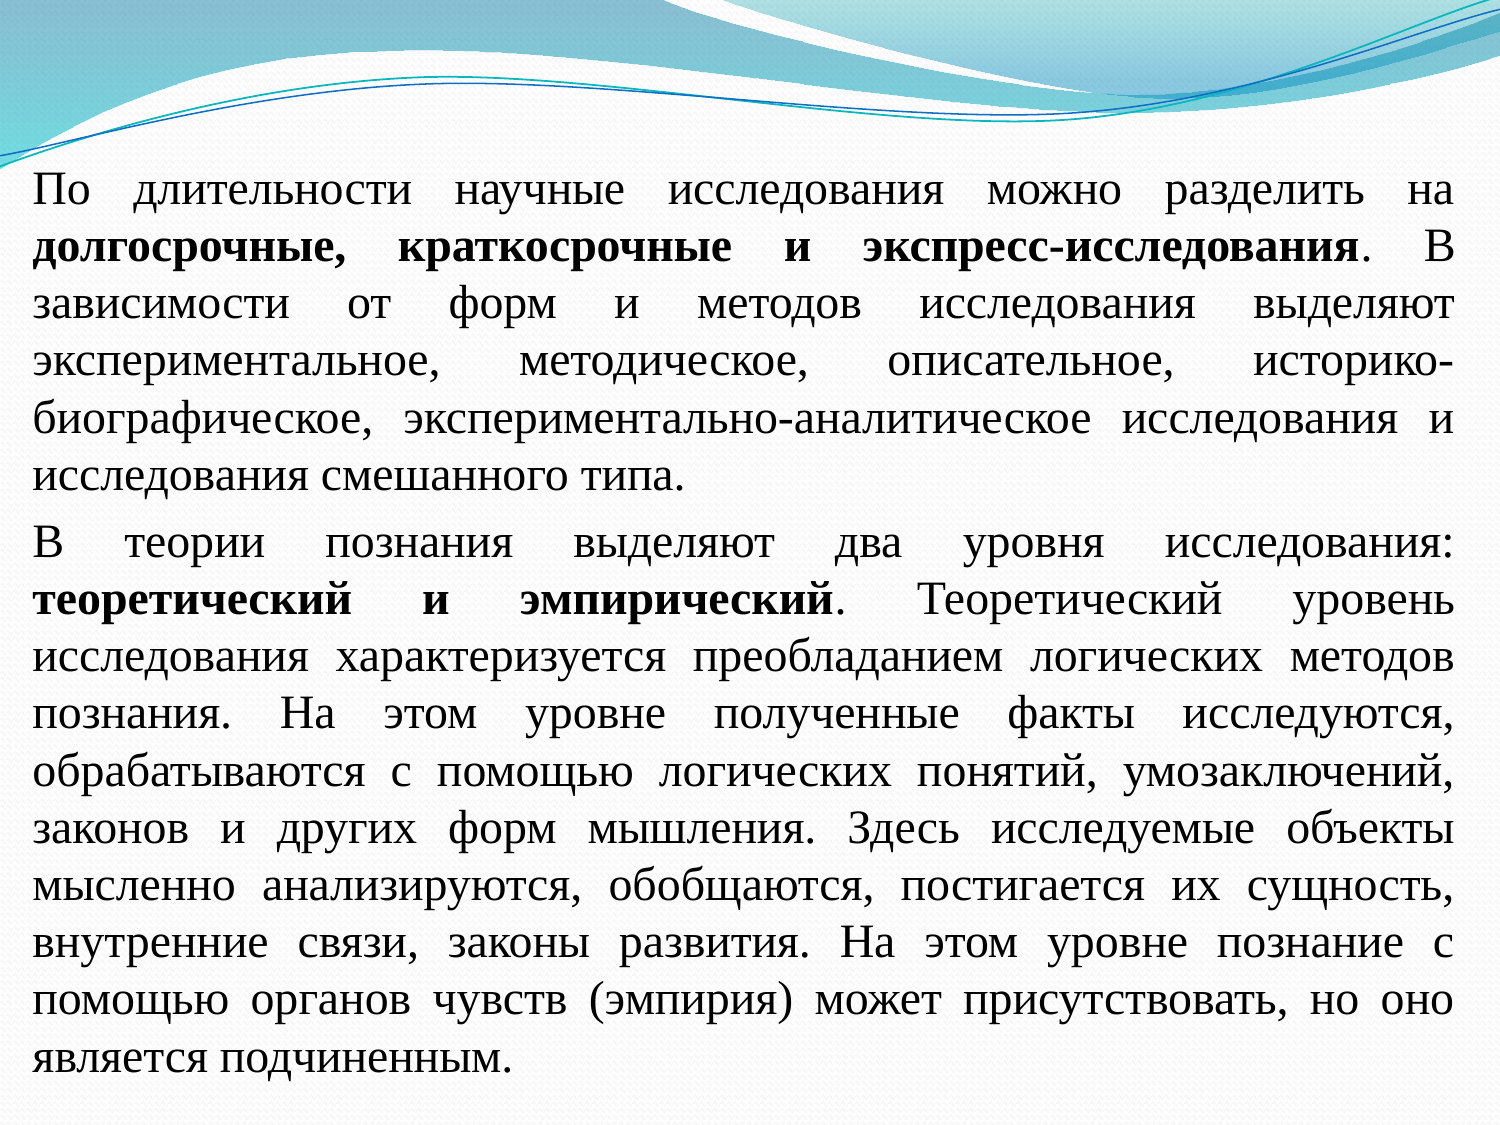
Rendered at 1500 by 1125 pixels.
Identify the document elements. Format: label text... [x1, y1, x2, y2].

list По длительности научные исследования можно разделить на долгосрочные, краткосрочные и экспресс-исследования. В зависимости от форм и методов исследования выделяют экспериментальное, методическое, описательное, историко-биографическое, экспериментально-аналитическое исследования и исследования смешанного типа. В теории познания выделяют два уровня исследования: теоретический и эмпирический. Теоретический уровень исследования характеризуется преобладанием логических методов познания. На этом уровне полученные факты исследуются, обрабатываются с помощью логических понятий, умозаключений, законов и других форм мышления. Здесь исследуемые объекты мысленно анализируются, обобщаются, постигается их сущность, внутренние связи, законы развития. На этом уровне познание с помощью органов чувств (эмпирия) может присутствовать, но оно является подчиненным. [17, 149, 1471, 1094]
